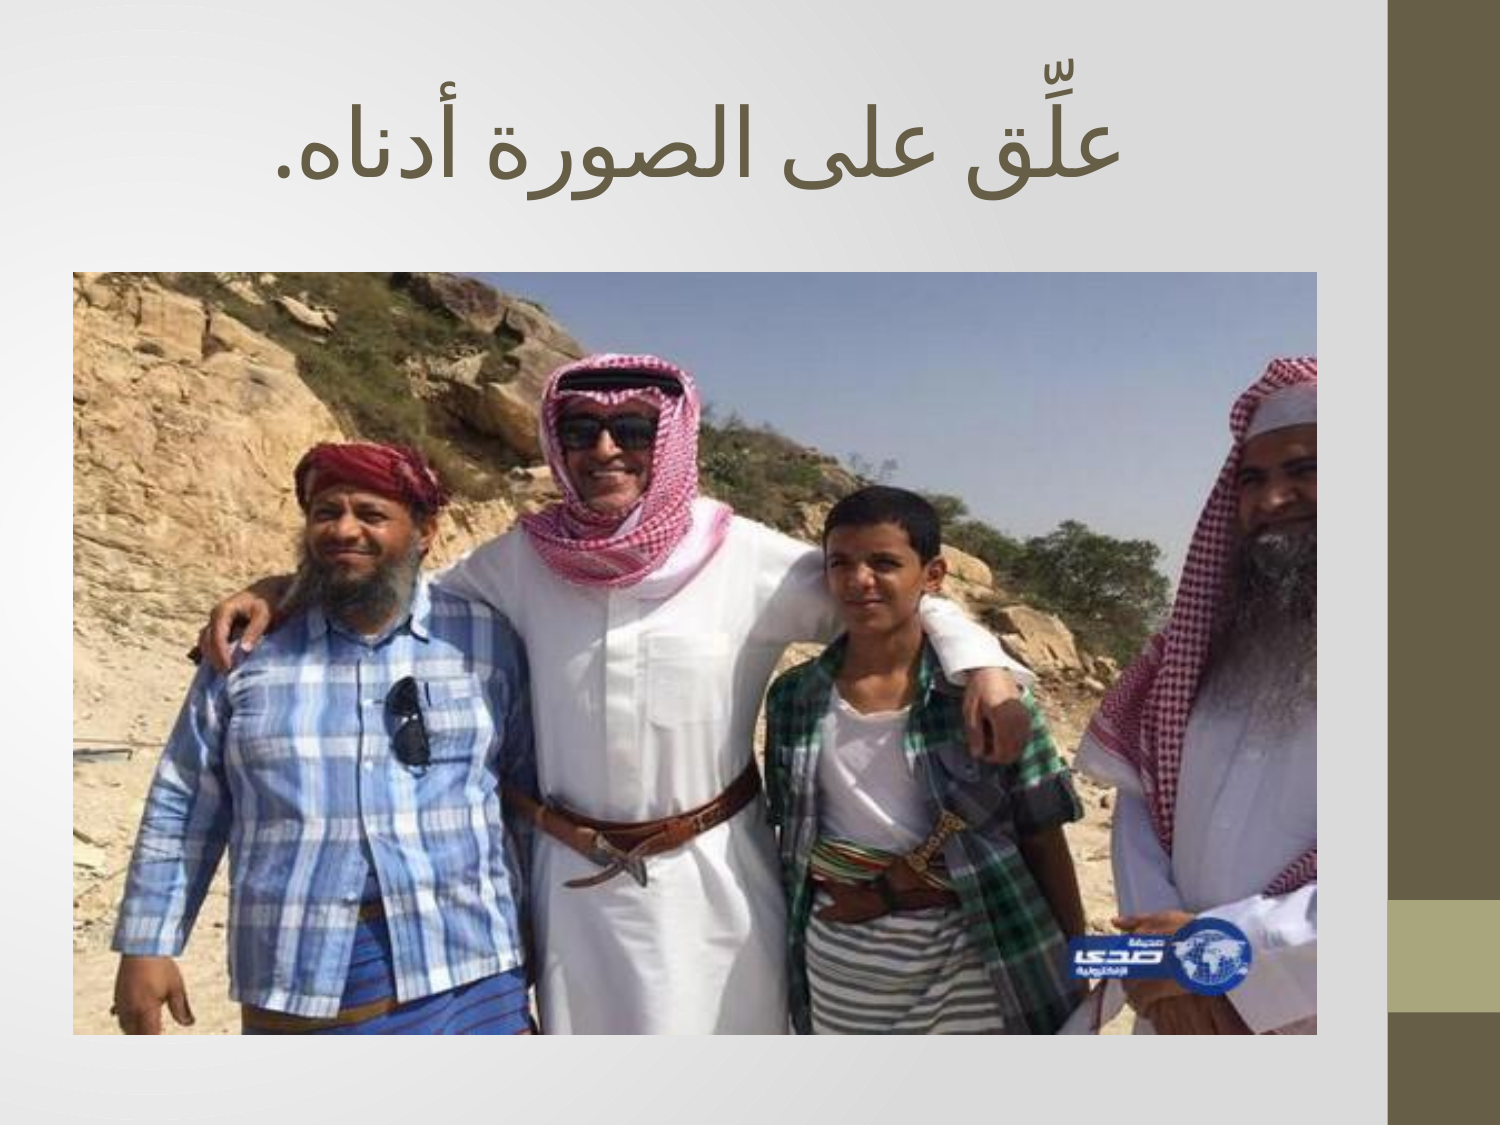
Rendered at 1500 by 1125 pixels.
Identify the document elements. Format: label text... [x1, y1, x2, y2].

title علِّق على الصورة أدناه. [75, 45, 1325, 233]
picture [73, 272, 1318, 1036]
